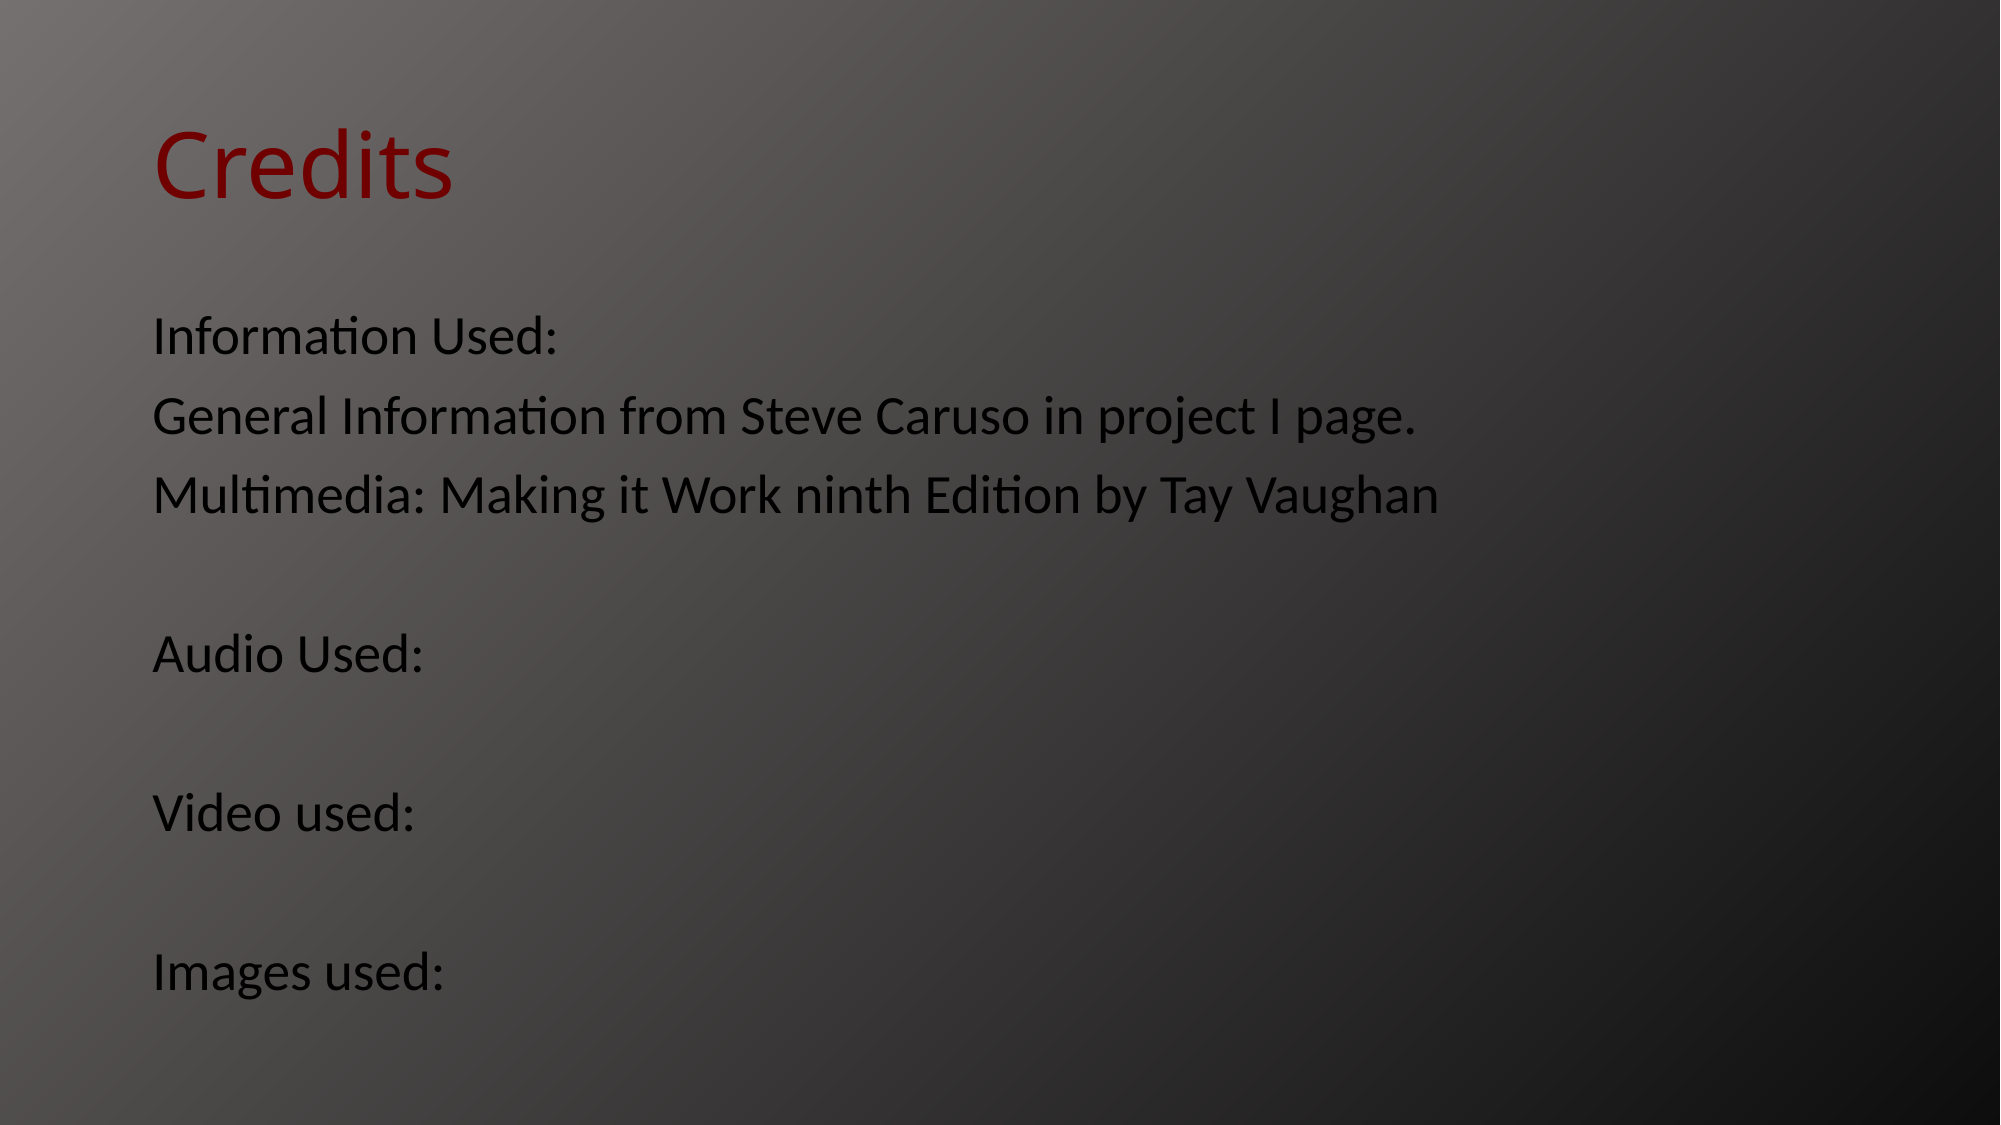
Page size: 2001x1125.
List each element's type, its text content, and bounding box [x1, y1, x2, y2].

title Credits [137, 59, 1863, 278]
list Information Used: General Information from Steve Caruso in project I page. Multimedia: Making it Work ninth Edition by Tay Vaughan Audio Used: Video used: Images used: [137, 299, 1863, 1014]
